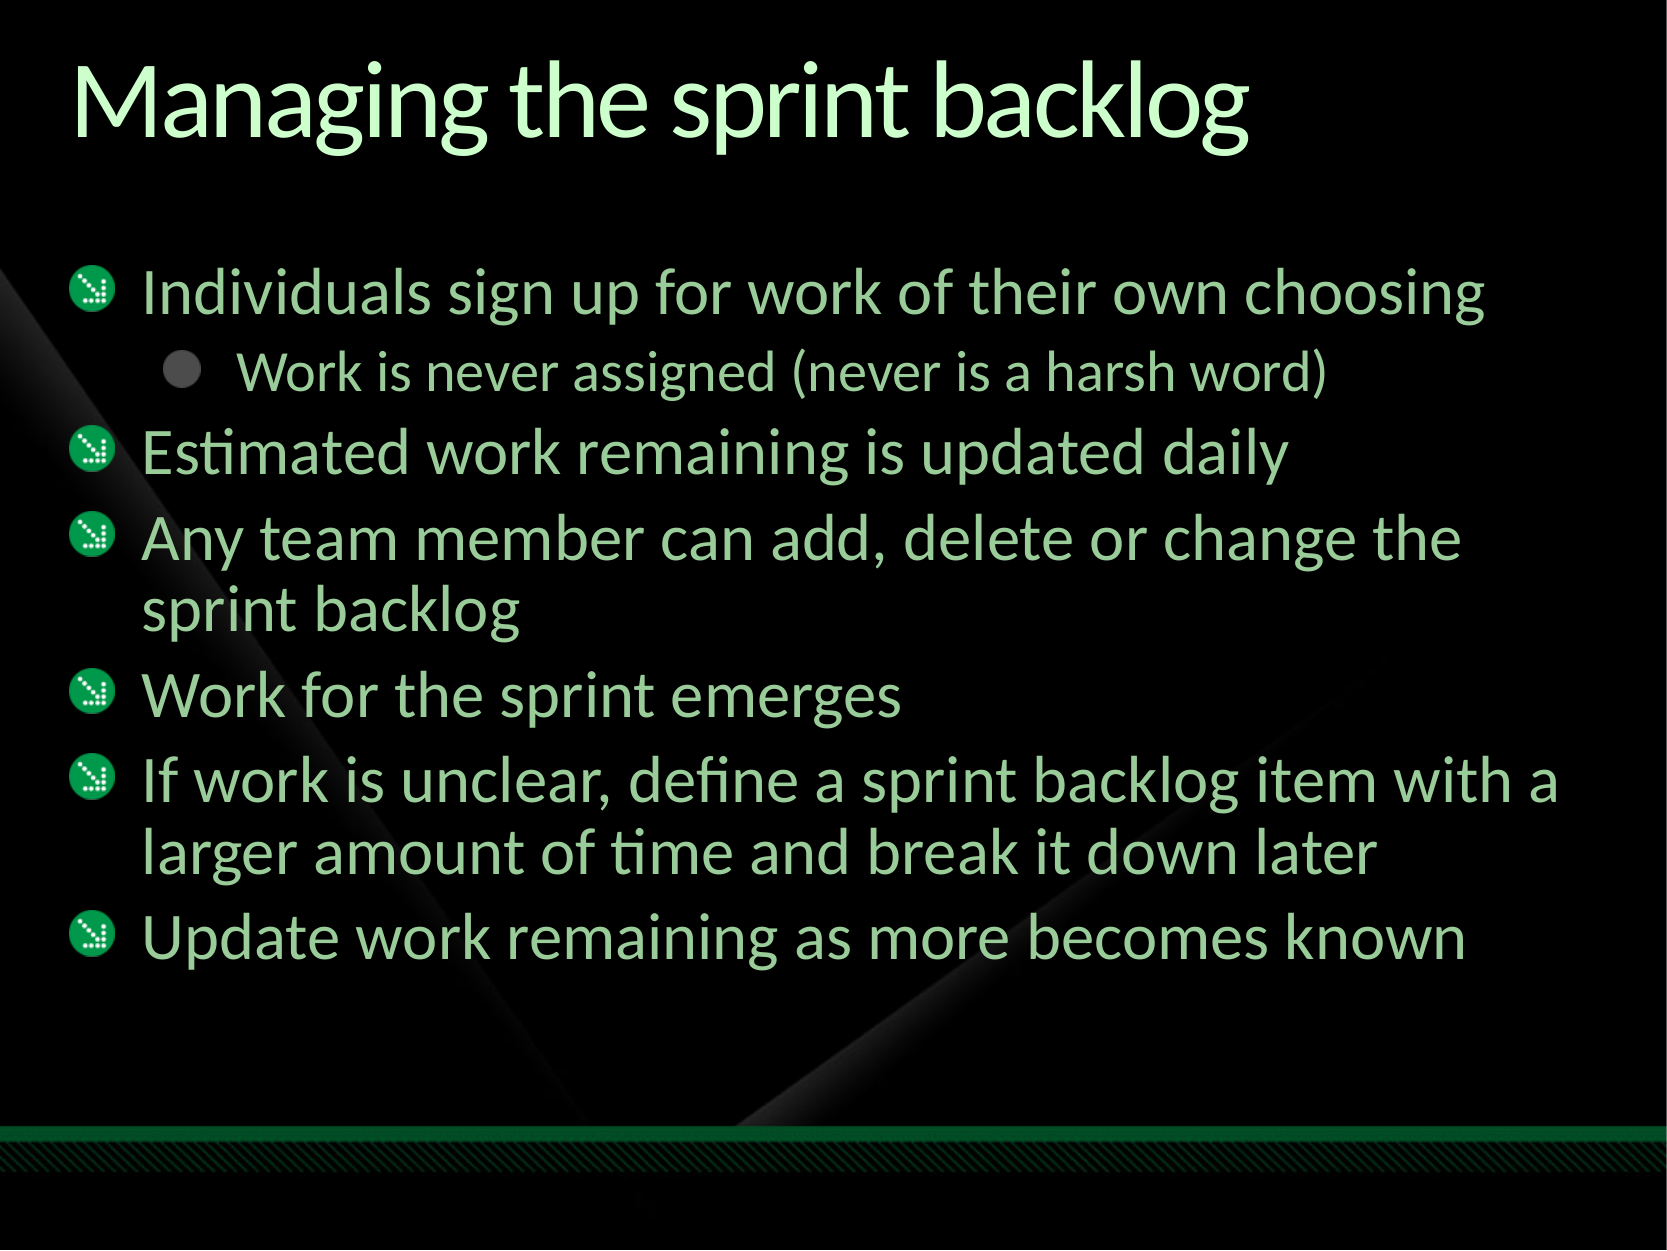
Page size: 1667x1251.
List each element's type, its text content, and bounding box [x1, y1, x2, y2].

picture [0, 0, 1667, 1250]
list Individuals sign up for work of their own choosing Work is never assigned (never is a harsh word) Estimated work remaining is updated daily Any team member can add, delete or change the sprint backlog Work for the sprint emerges If work is unclear, define a sprint backlog item with a larger amount of time and break it down later Update work remaining as more becomes known [69, 257, 1598, 661]
title Managing the sprint backlog [69, 41, 1598, 164]
